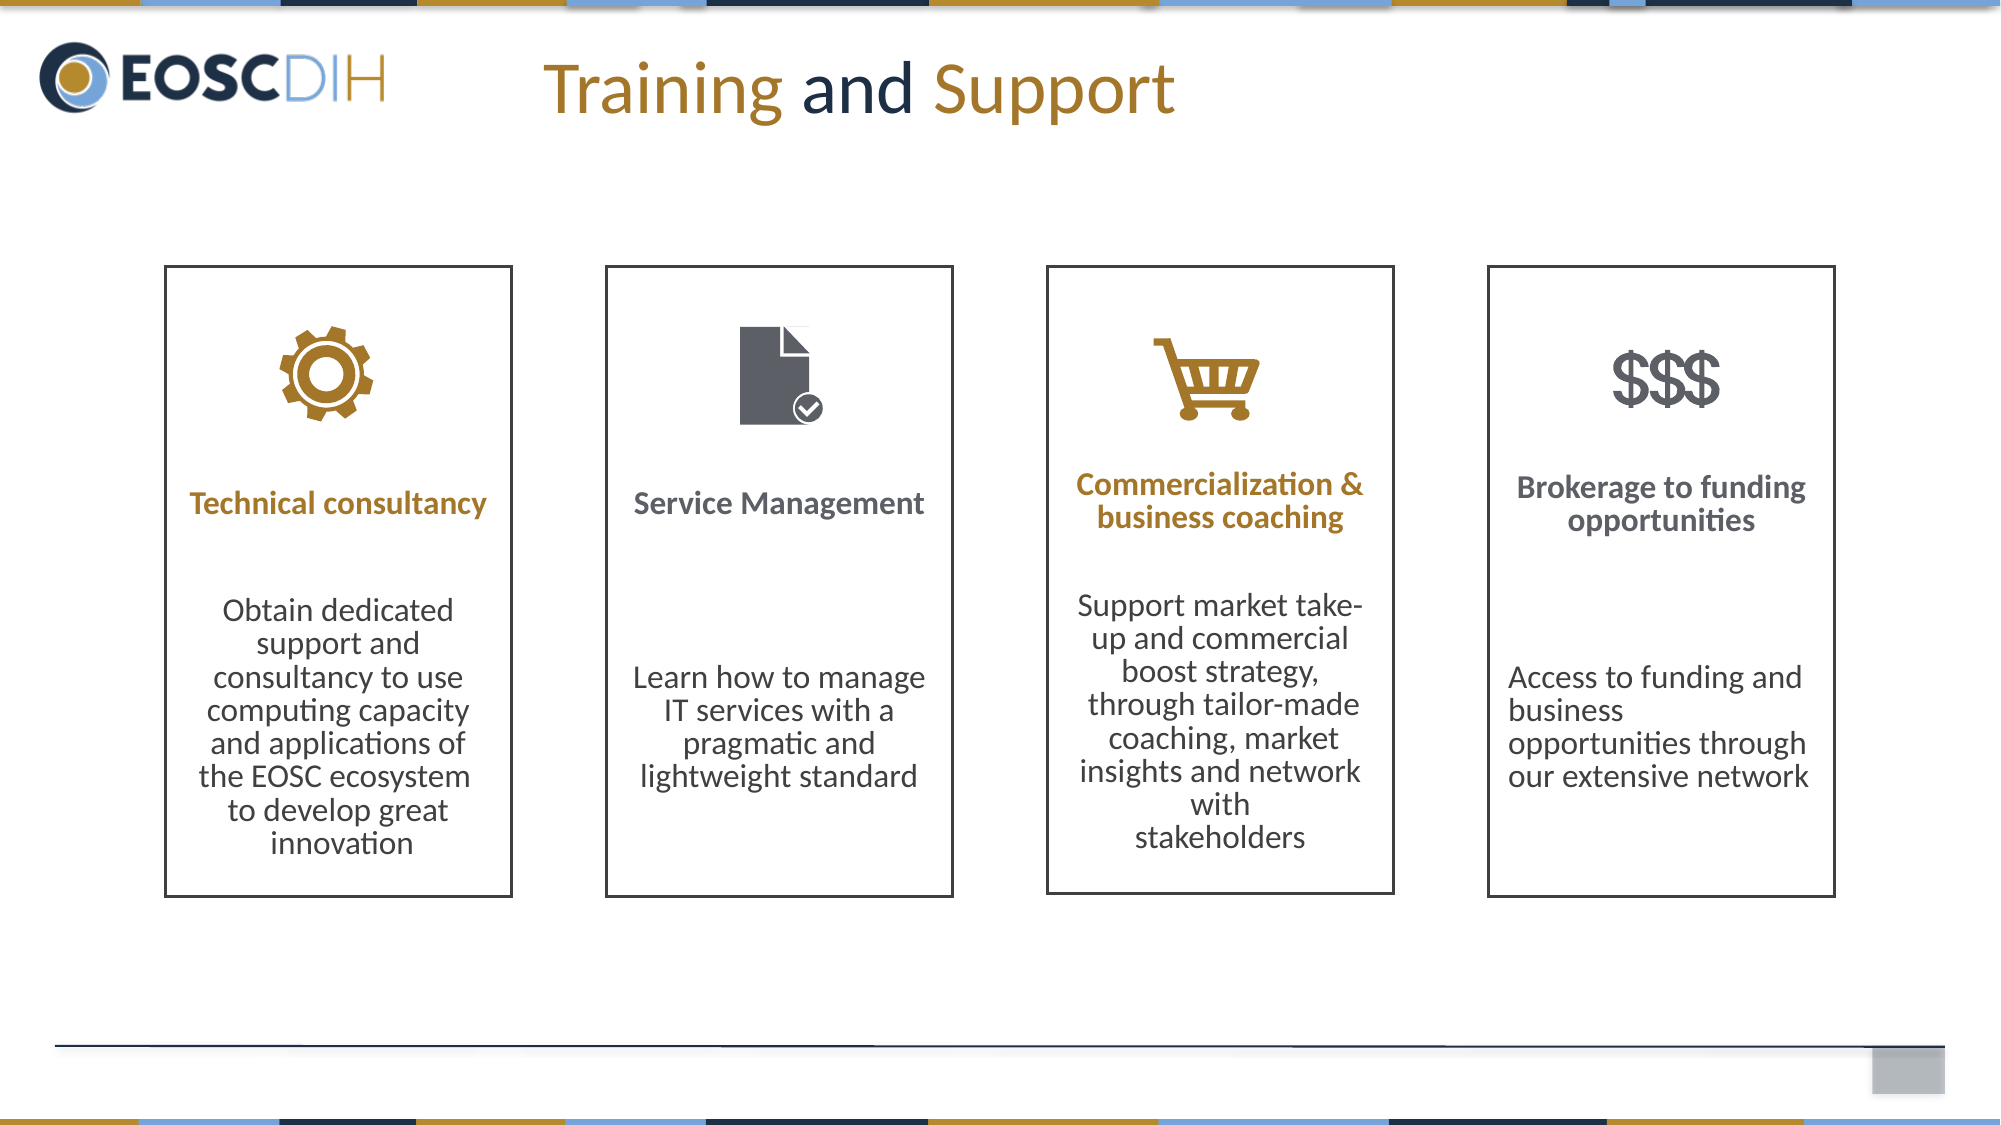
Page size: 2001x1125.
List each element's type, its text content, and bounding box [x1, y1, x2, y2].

table_cell Brokerage to funding opportunities [1490, 450, 1833, 563]
text_box [1647, 347, 1688, 411]
table_cell Access to funding and business opportunities through our extensive network [1490, 563, 1833, 895]
picture [0, 1119, 2000, 1125]
table_cell Learn how to manage IT services with a pragmatic and lightweight standard [608, 563, 951, 895]
text_box [1151, 335, 1262, 423]
picture [19, 19, 406, 136]
text_box [1611, 347, 1651, 411]
table_cell Support market take-up and commercial boost strategy, through tailor-made coaching, market insights and network with stakeholders [1049, 555, 1392, 892]
table_header [167, 268, 510, 450]
text_box [1681, 347, 1722, 411]
text_box [737, 324, 825, 427]
table_cell Technical consultancy [167, 450, 510, 563]
table_header [1049, 268, 1392, 453]
table_cell Service Management [608, 450, 951, 563]
title Training and Support [528, 30, 1946, 120]
table_header [1490, 268, 1833, 450]
text_box [277, 324, 376, 424]
table_header [608, 268, 951, 450]
table_cell Obtain dedicated support and consultancy to use computing capacity and applications of the EOSC ecosystem to develop great innovation [167, 563, 510, 895]
table_cell Commercialization & business coaching [1049, 453, 1392, 555]
